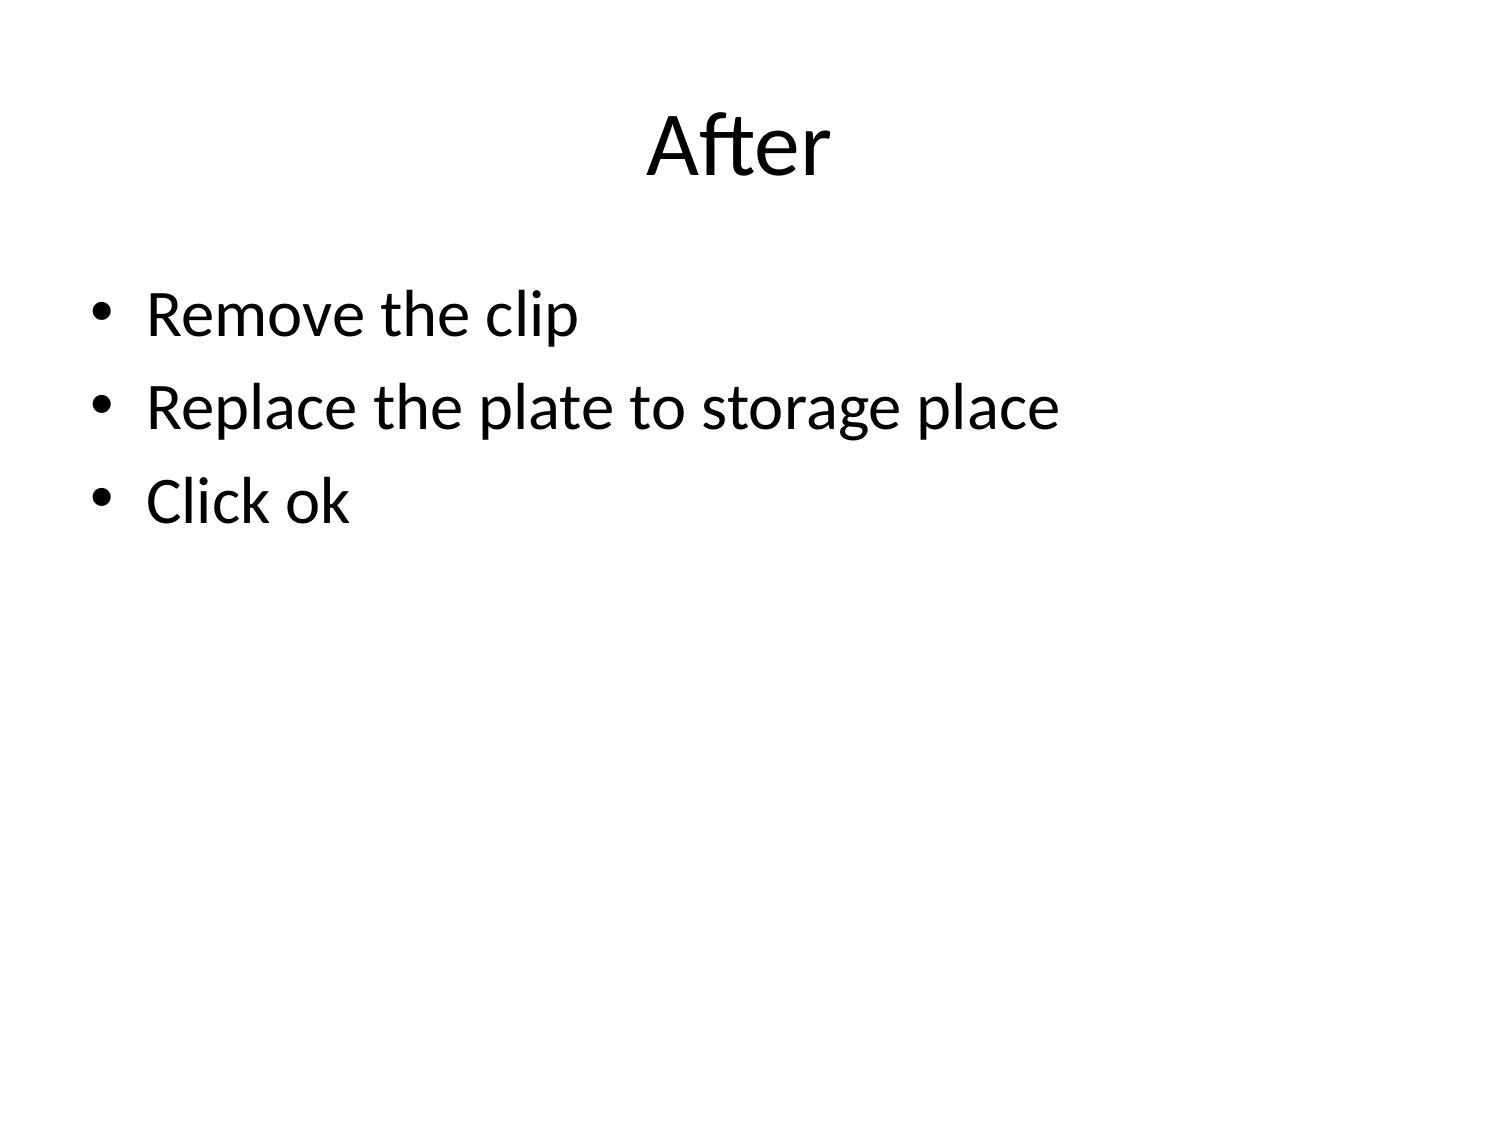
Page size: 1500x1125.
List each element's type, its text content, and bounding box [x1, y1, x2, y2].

title After [75, 45, 1425, 233]
list Remove the clip Replace the plate to storage place Click ok [75, 262, 1425, 1005]
